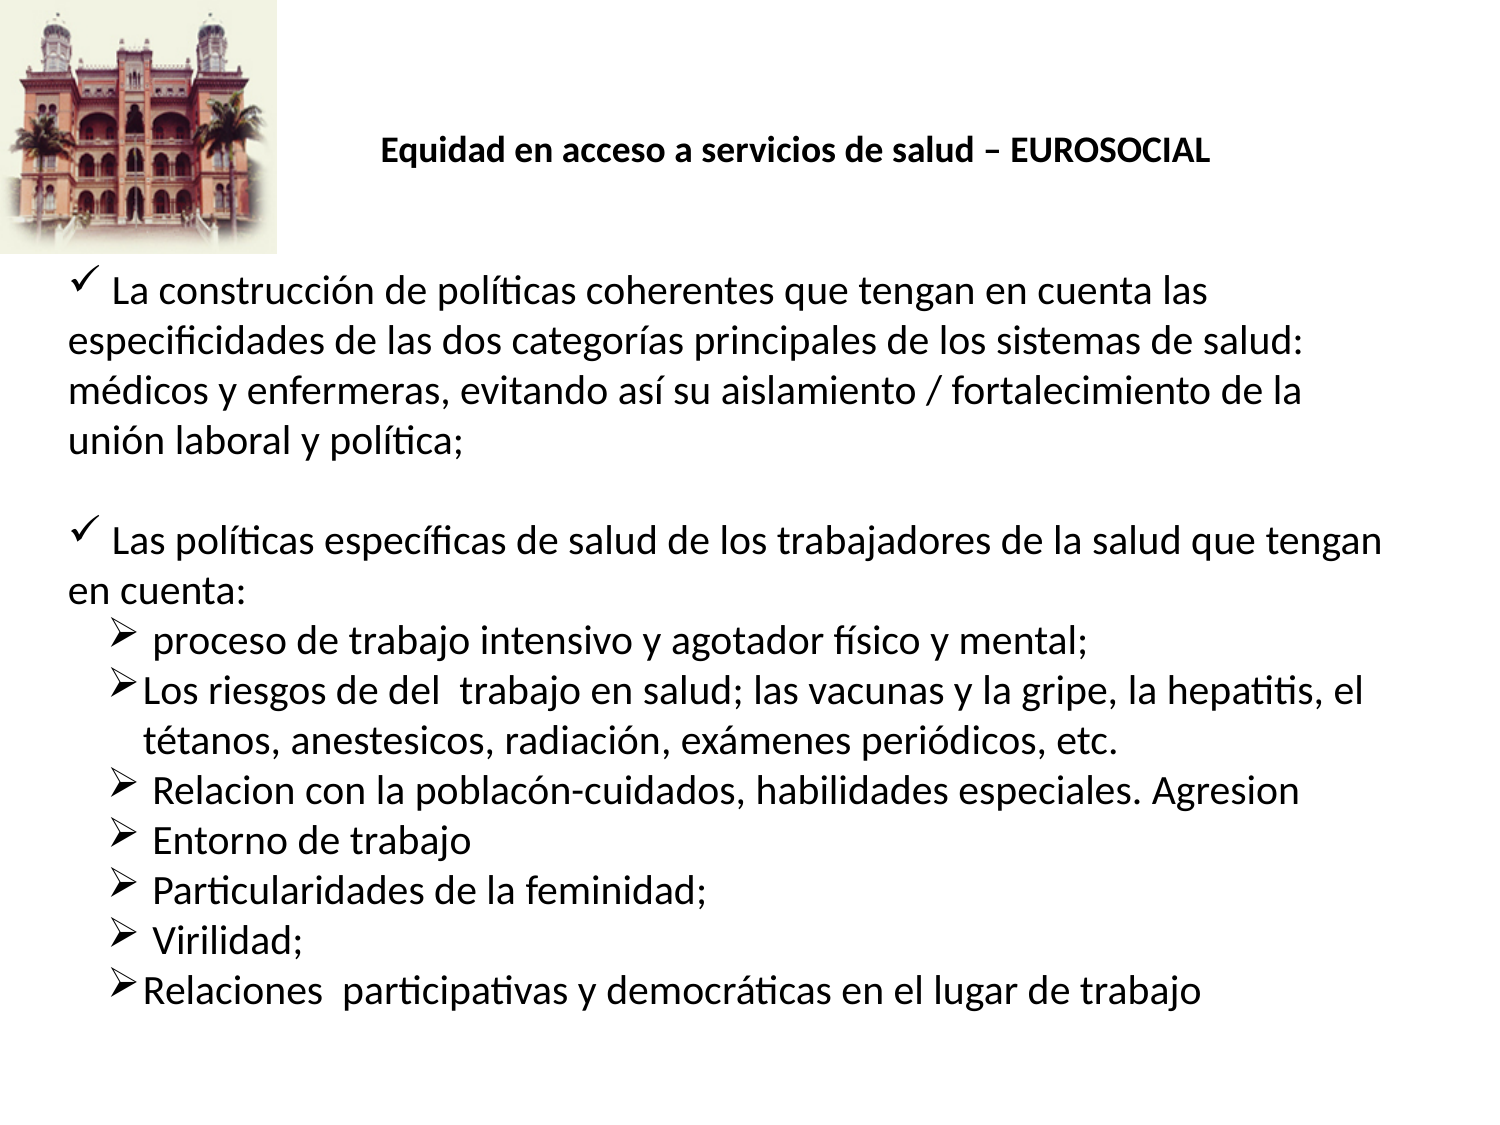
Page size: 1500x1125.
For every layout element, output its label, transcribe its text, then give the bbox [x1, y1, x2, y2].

text_box La construcción de políticas coherentes que tengan en cuenta las especificidades de las dos categorías principales de los sistemas de salud: médicos y enfermeras, evitando así su aislamiento / fortalecimiento de la unión laboral y política; Las políticas específicas de salud de los trabajadores de la salud que tengan en cuenta: proceso de trabajo intensivo y agotador físico y mental; Los riesgos de del trabajo en salud; las vacunas y la gripe, la hepatitis, el tétanos, anestesicos, radiación, exámenes periódicos, etc. Relacion con la poblacón-cuidados, habilidades especiales. Agresion Entorno de trabajo Particularidades de la feminidad; Virilidad; Relaciones participativas y democráticas en el lugar de trabajo [53, 255, 1424, 1021]
picture [0, 0, 278, 255]
text_box Equidad en acceso a servicios de salud – EUROSOCIAL [357, 117, 1450, 223]
